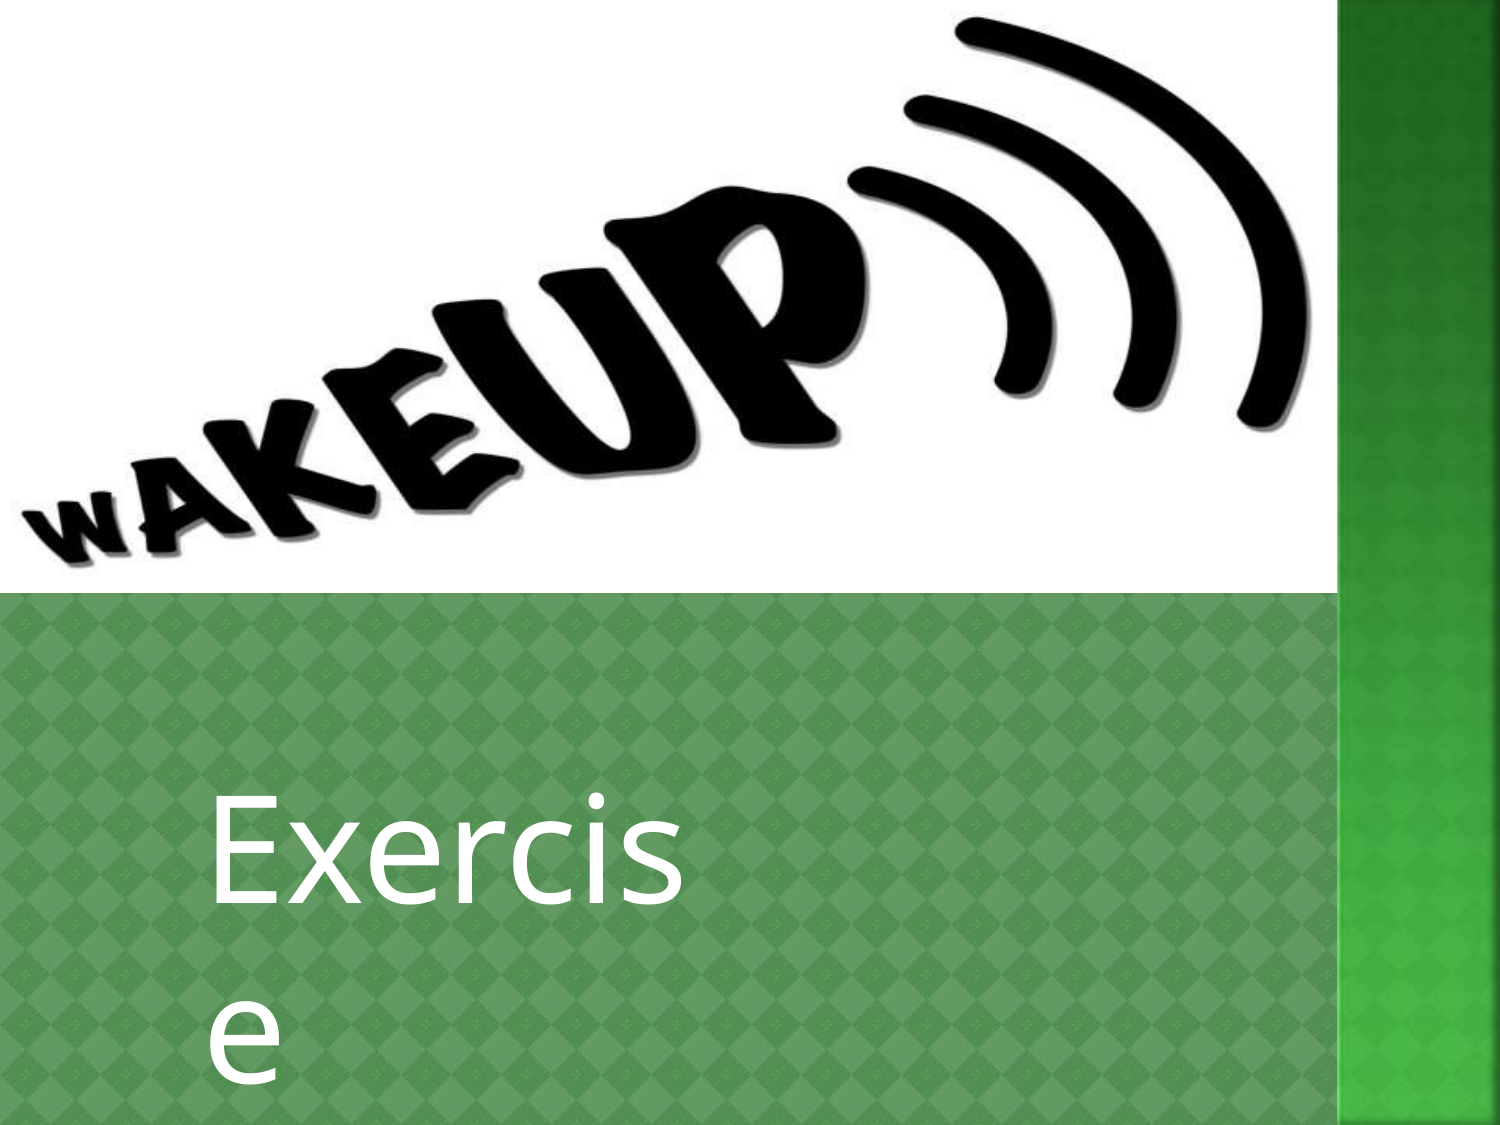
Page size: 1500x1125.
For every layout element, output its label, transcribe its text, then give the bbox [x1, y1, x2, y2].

text_box [0, 593, 1337, 1125]
text_box [1337, 0, 1500, 1125]
text_box [0, 0, 1338, 593]
title Exercise [200, 751, 761, 1114]
